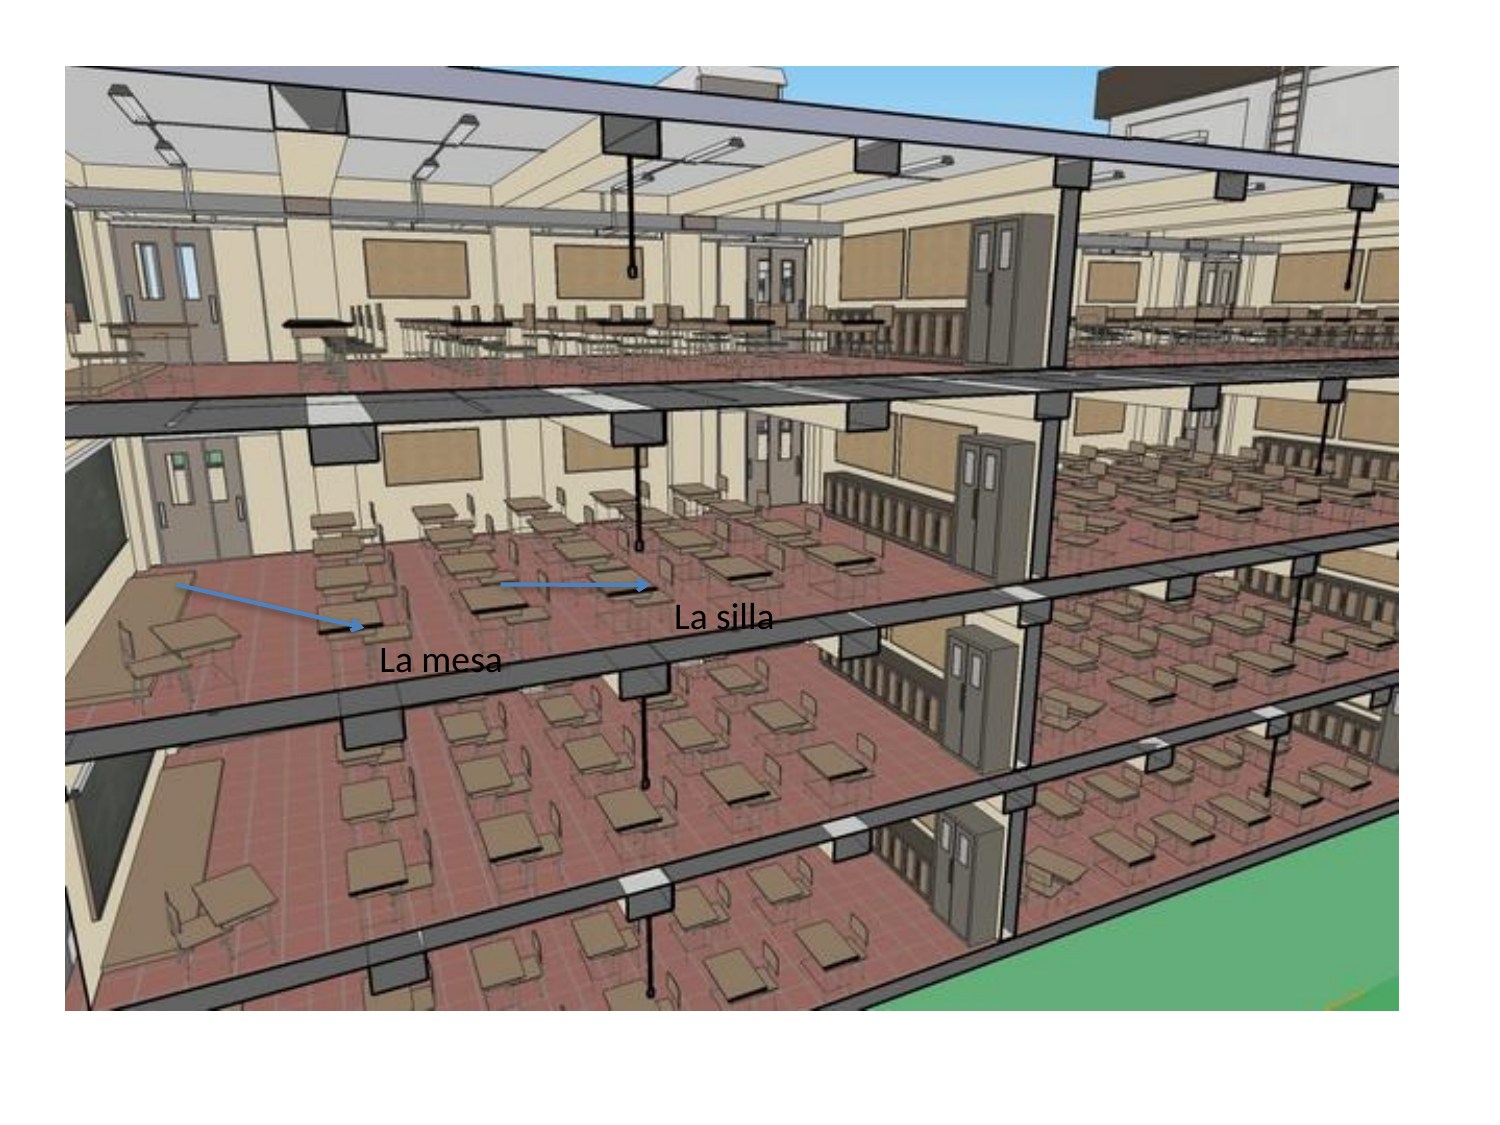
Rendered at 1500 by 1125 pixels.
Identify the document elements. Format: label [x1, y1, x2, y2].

picture [65, 66, 1399, 1011]
text_box [176, 584, 365, 629]
